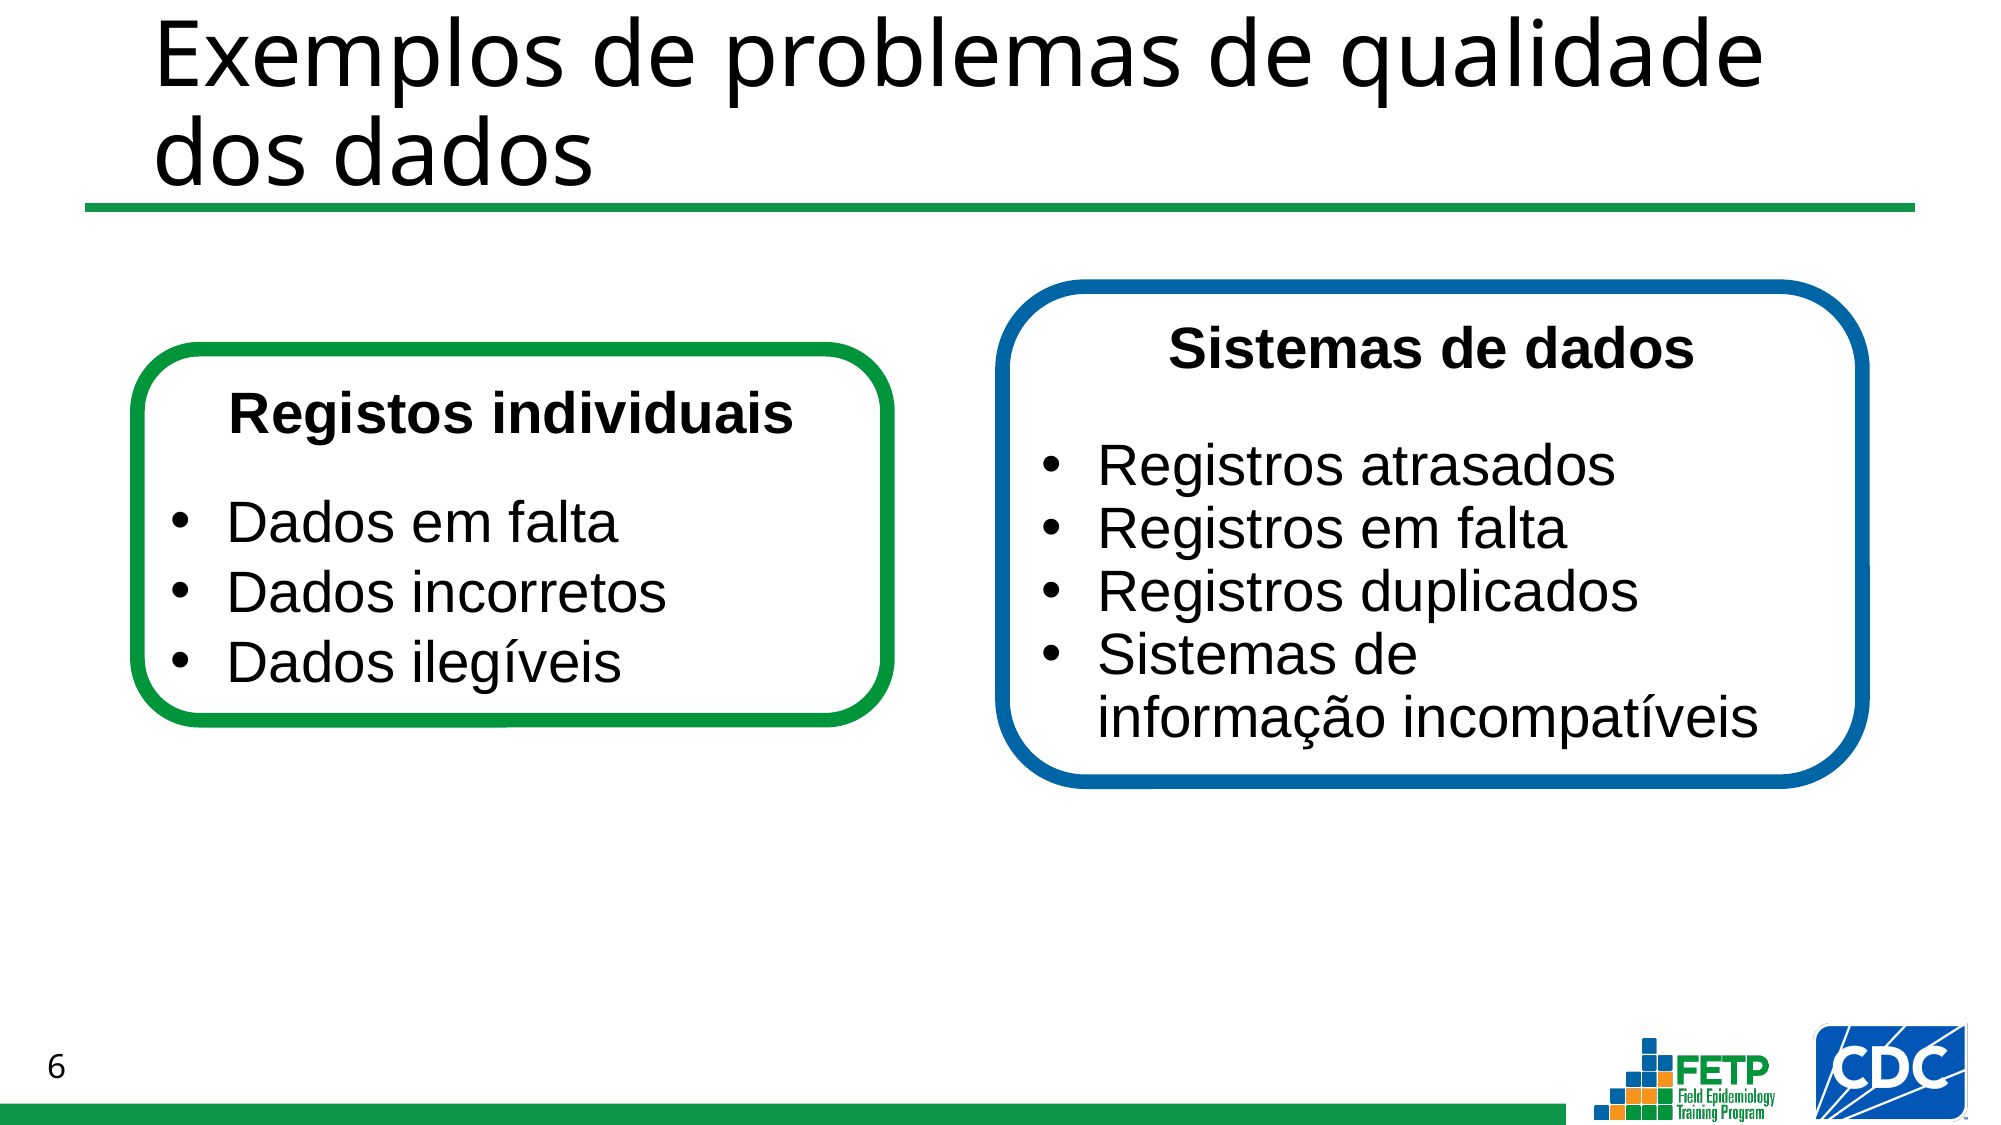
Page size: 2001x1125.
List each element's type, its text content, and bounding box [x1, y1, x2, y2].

text_box Sistemas de dados Registros atrasados Registros em falta Registros duplicados Sistemas de informação incompatíveis [1002, 286, 1863, 782]
title Exemplos de problemas de qualidade dos dados [137, 0, 2000, 207]
picture [1594, 1038, 1775, 1122]
picture [1813, 1023, 1968, 1122]
text_box Registos individuais Dados em falta Dados incorretos Dados ilegíveis [137, 349, 888, 721]
